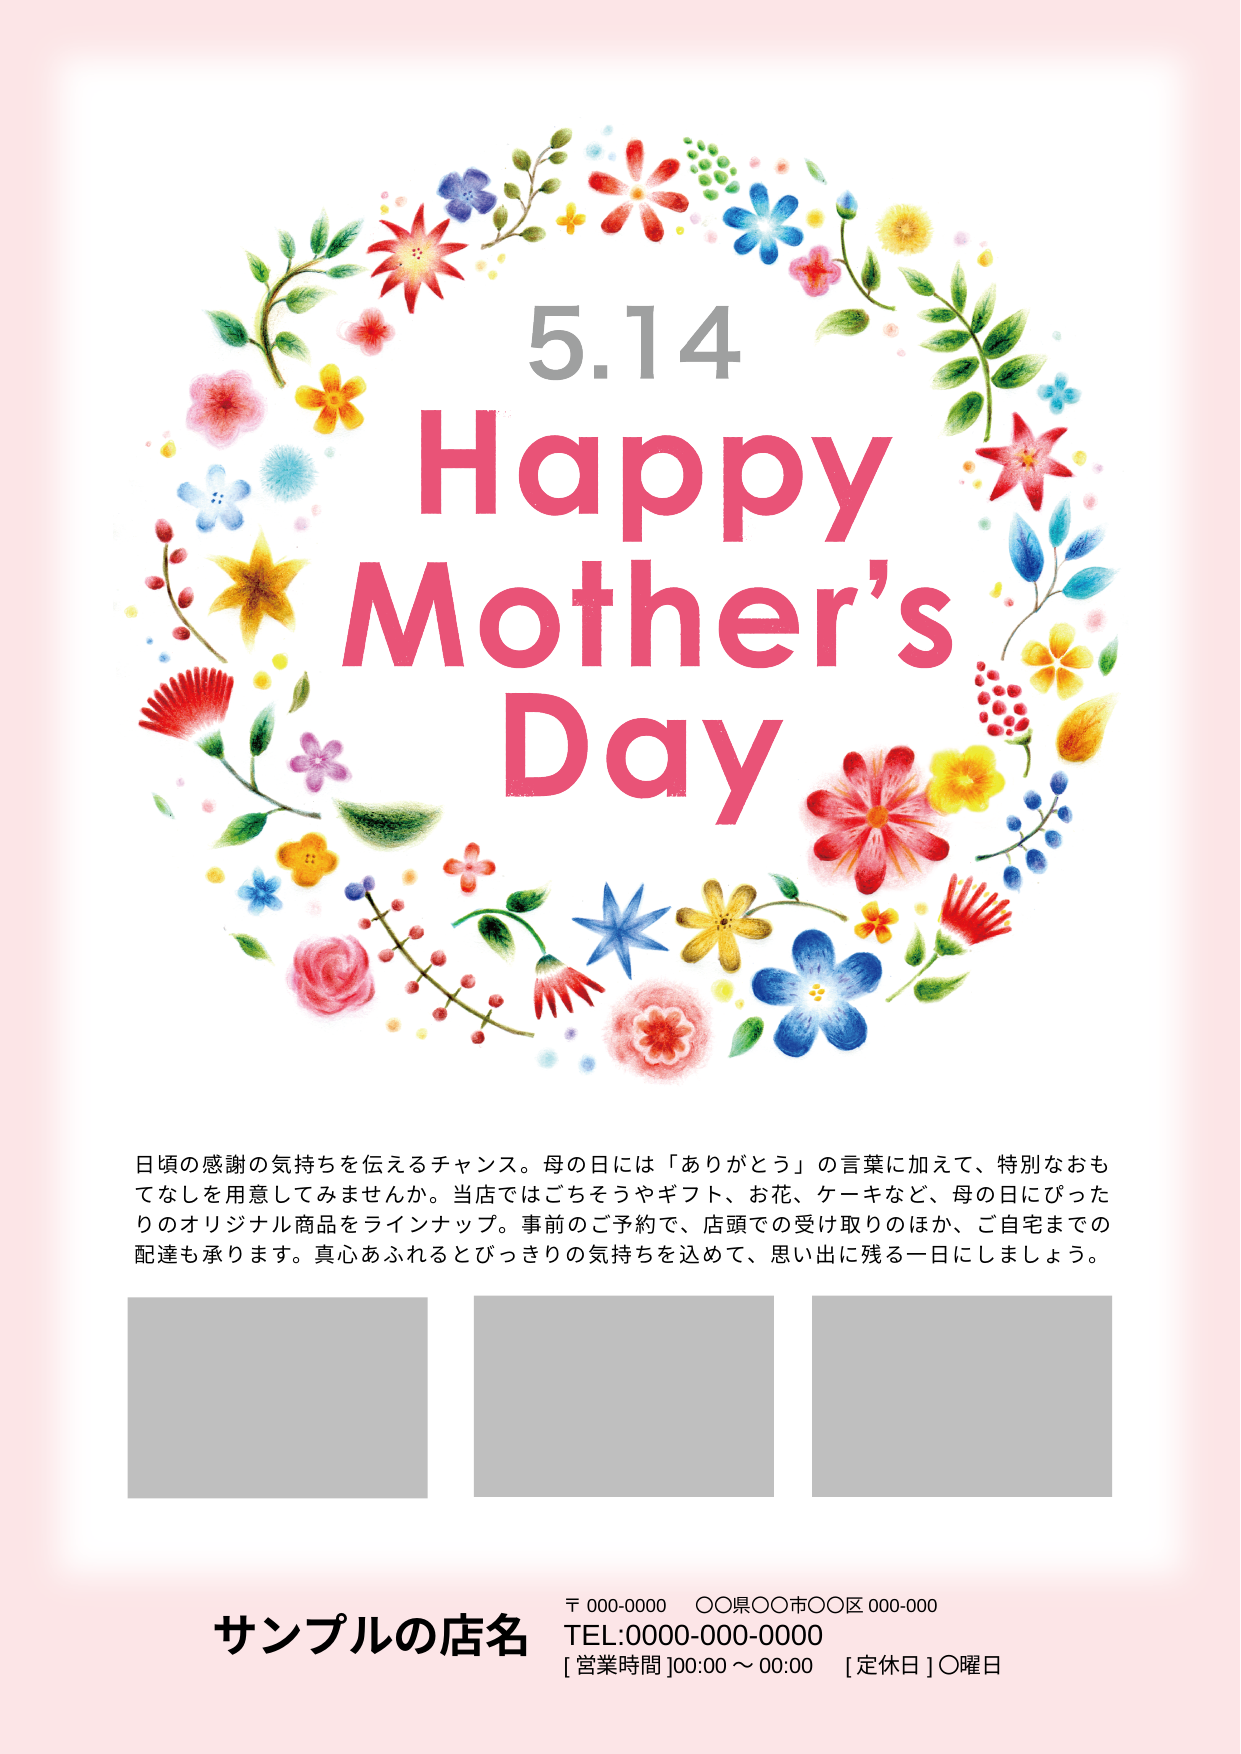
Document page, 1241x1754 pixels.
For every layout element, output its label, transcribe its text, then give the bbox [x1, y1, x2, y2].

picture [0, 0, 1241, 1754]
text_box 〒000-0000 〇〇県〇〇市〇〇区000-000 TEL:0000-000-0000 [営業時間]00:00～00:00 [定休日]〇曜日 [548, 1586, 1229, 1686]
text_box サンプルの店名 [197, 1598, 547, 1669]
text_box [811, 1295, 1113, 1498]
text_box [127, 1296, 429, 1499]
text_box 日頃の感謝の気持ちを伝えるチャンス。母の日には「ありがとう」の言葉に加えて、特別なおもてなしを用意してみませんか。当店ではごちそうやギフト、お花、ケーキなど、母の日にぴったりのオリジナル商品をラインナップ。事前のご予約で、店頭での受け取りのほか、ご自宅までの配達も承ります。真心あふれるとびっきりの気持ちを込めて、思い出に残る一日にしましょう。 [119, 1139, 1145, 1274]
text_box [473, 1295, 775, 1498]
